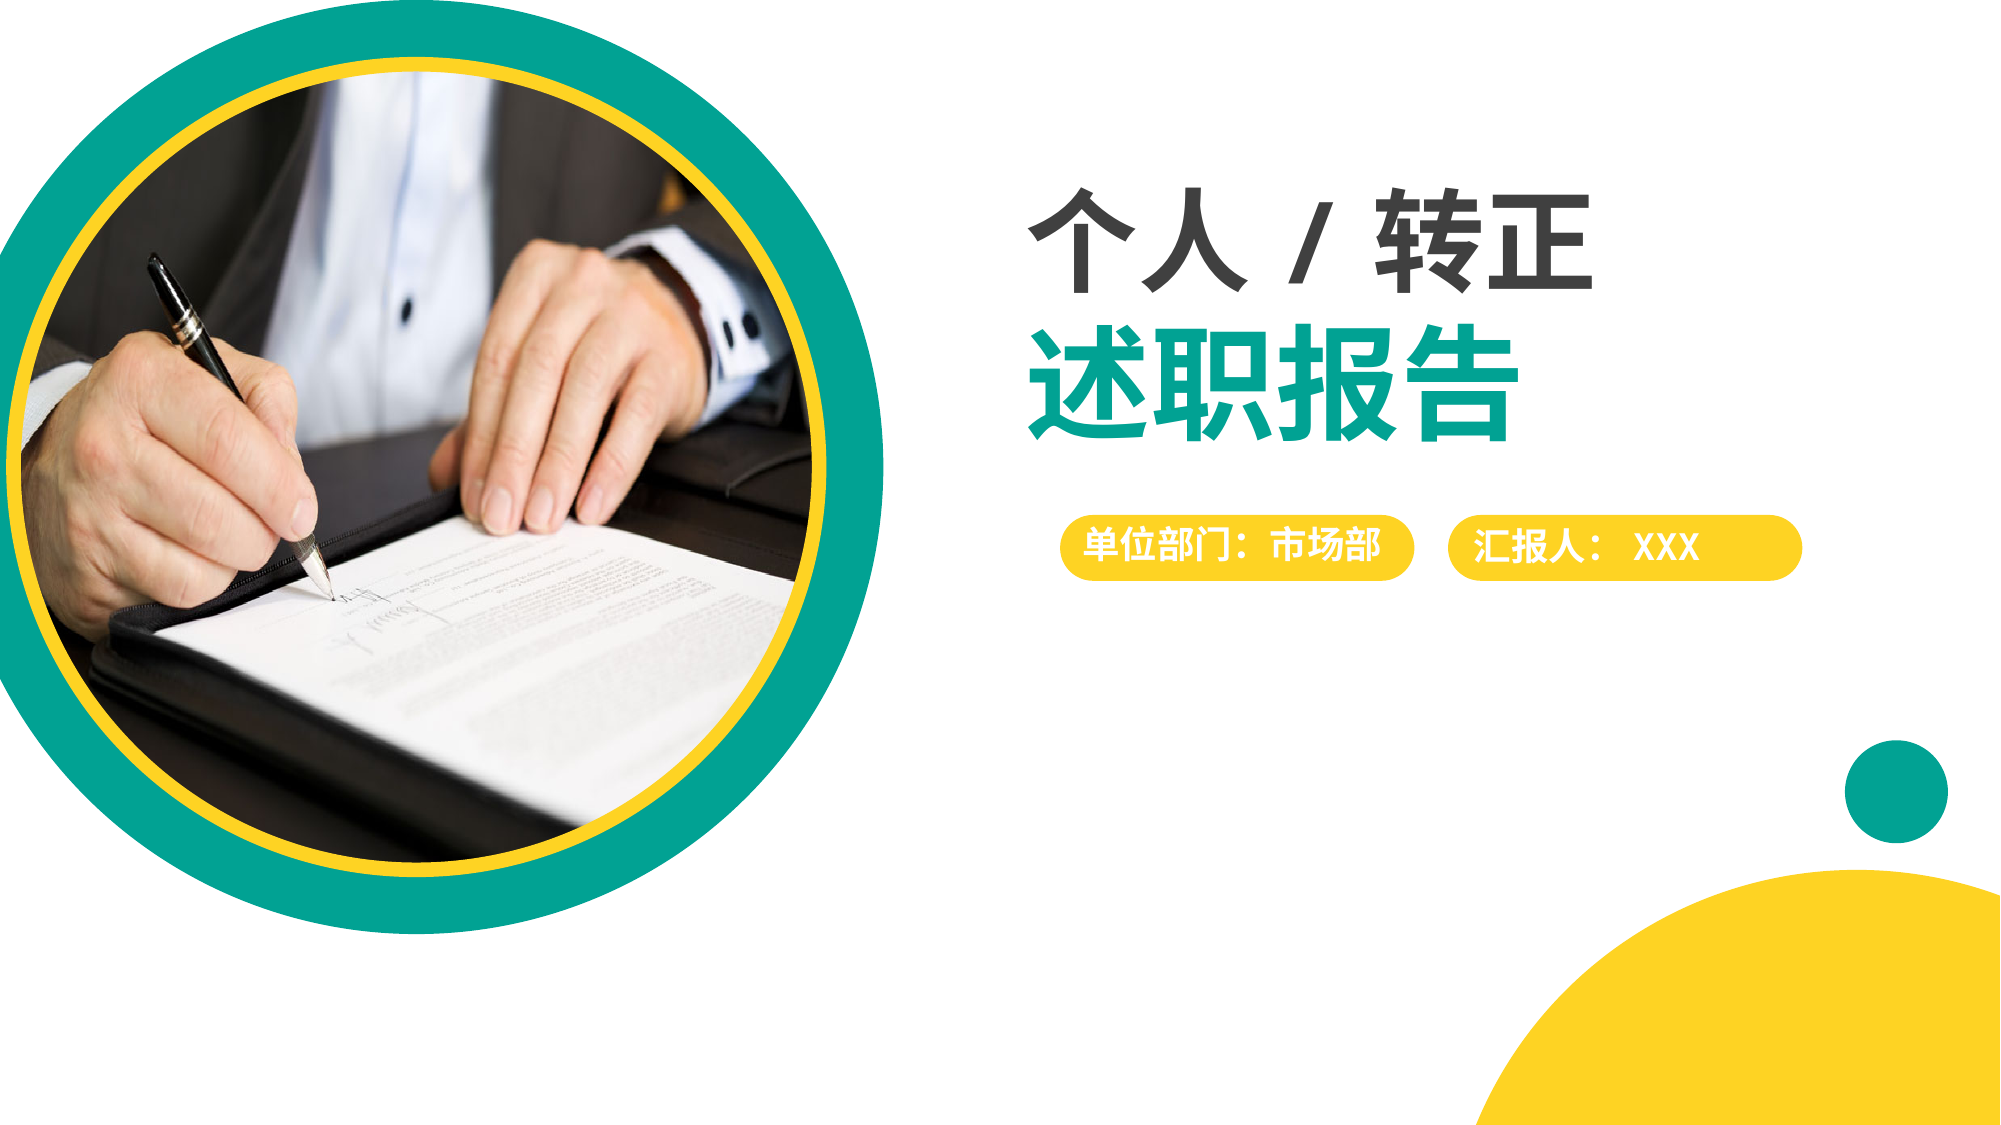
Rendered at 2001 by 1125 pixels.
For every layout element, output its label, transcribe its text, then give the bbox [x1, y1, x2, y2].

text_box [1474, 868, 2000, 1125]
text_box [0, 0, 884, 935]
text_box 个人/转正 述职报告 [1011, 83, 1612, 463]
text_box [1060, 434, 1415, 581]
text_box [1843, 739, 1949, 845]
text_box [1447, 435, 1803, 581]
